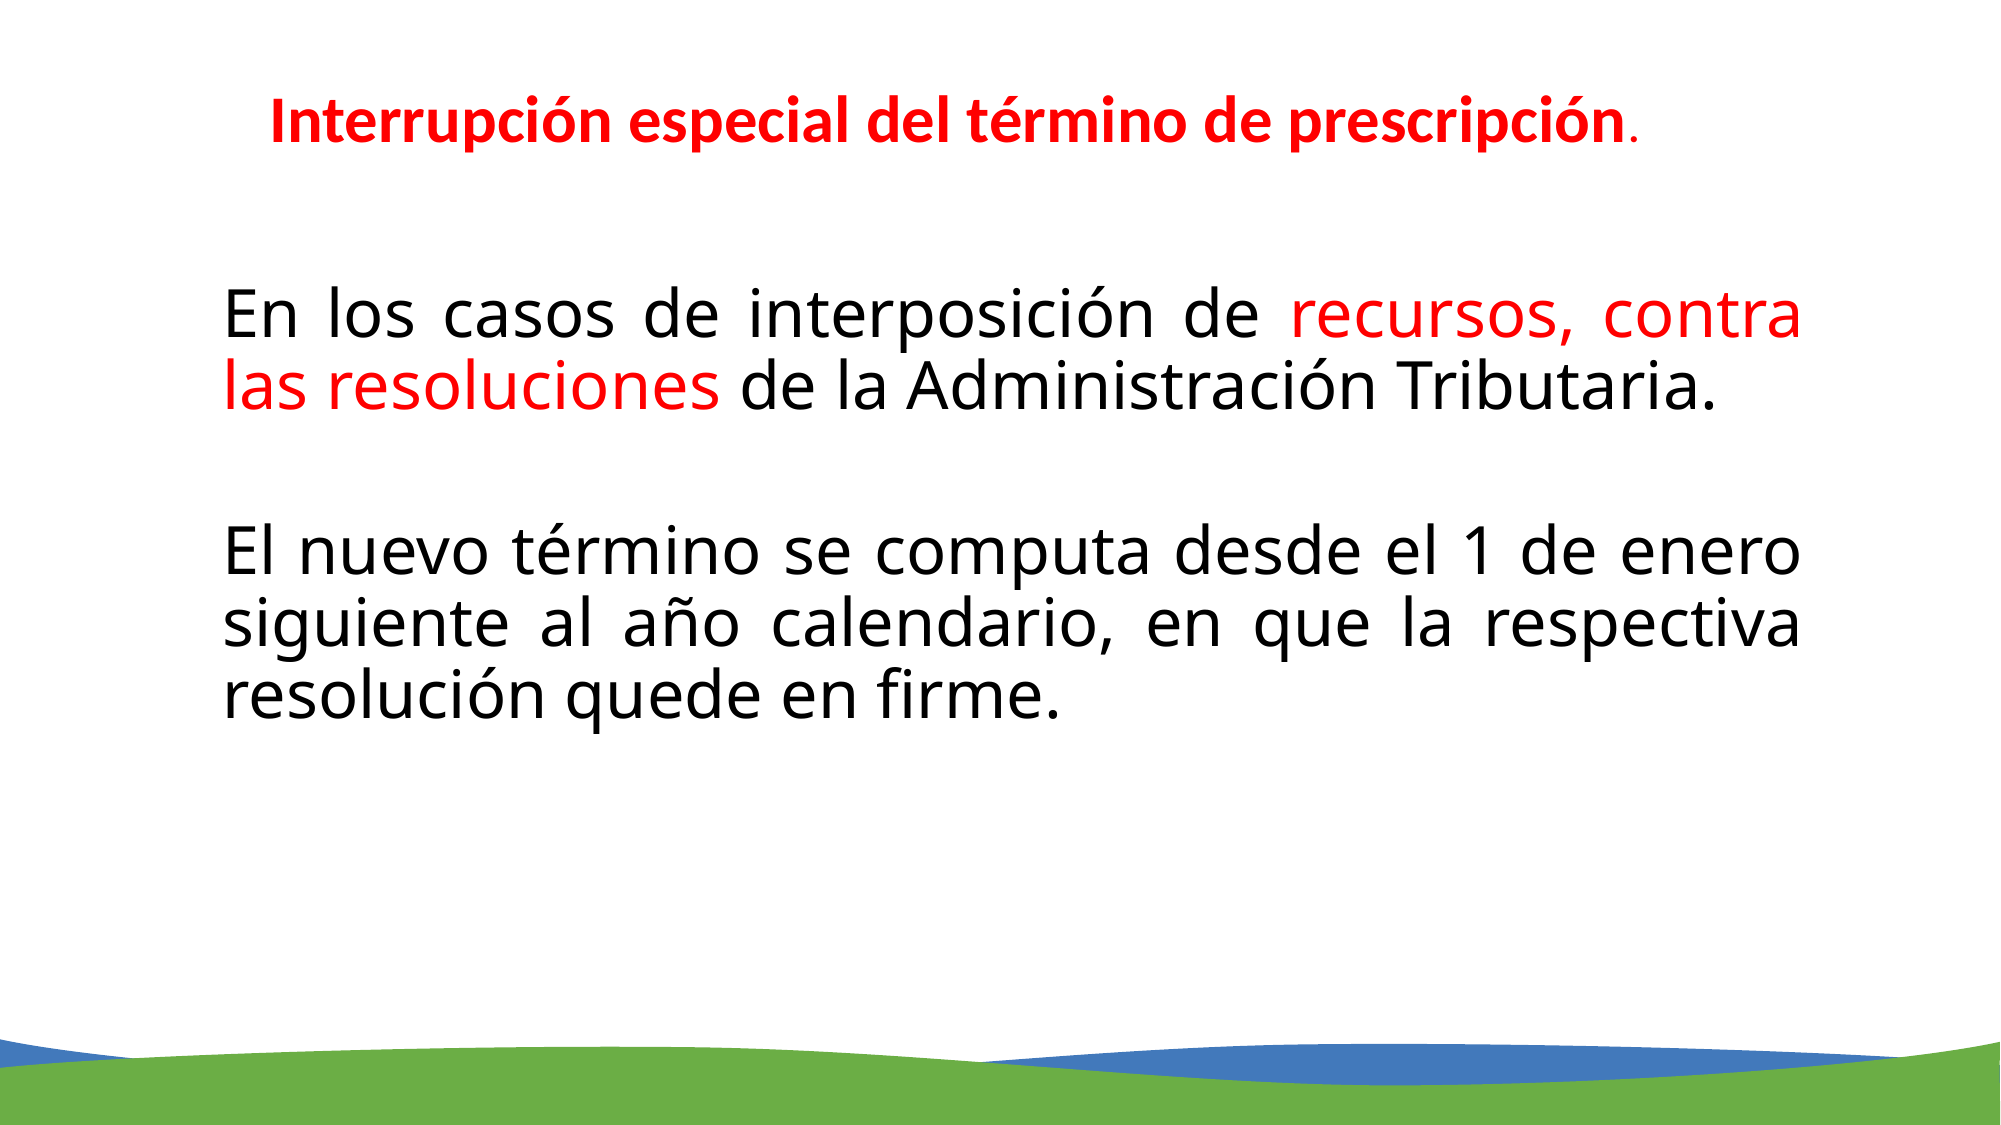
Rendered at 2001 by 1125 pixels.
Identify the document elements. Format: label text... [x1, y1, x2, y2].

title Interrupción especial del término de prescripción. [254, 59, 1863, 278]
text_box En los casos de interposición de recursos, contra las resoluciones de la Administración Tributaria. El nuevo término se computa desde el 1 de enero siguiente al año calendario, en que la respectiva resolución quede en firme. [132, 171, 1820, 897]
